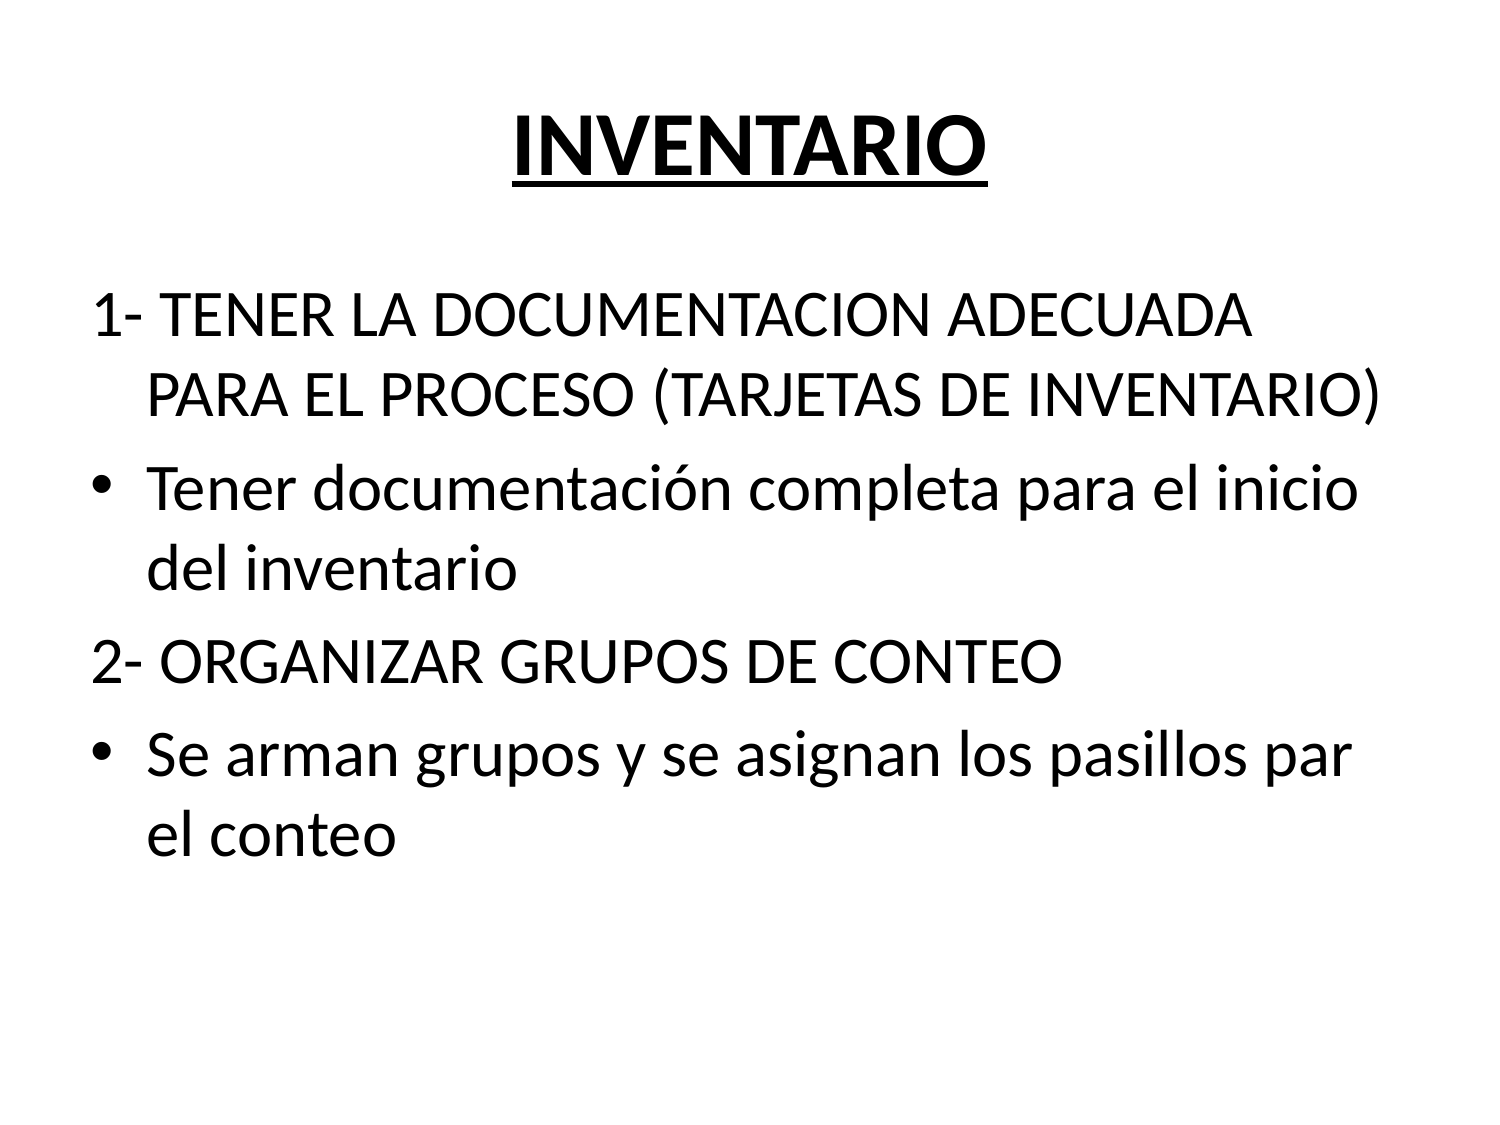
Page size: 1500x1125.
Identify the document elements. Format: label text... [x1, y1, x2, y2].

title INVENTARIO [75, 45, 1425, 233]
list 1- TENER LA DOCUMENTACION ADECUADA PARA EL PROCESO (TARJETAS DE INVENTARIO) Tener documentación completa para el inicio del inventario 2- ORGANIZAR GRUPOS DE CONTEO Se arman grupos y se asignan los pasillos par el conteo [75, 262, 1425, 1005]
